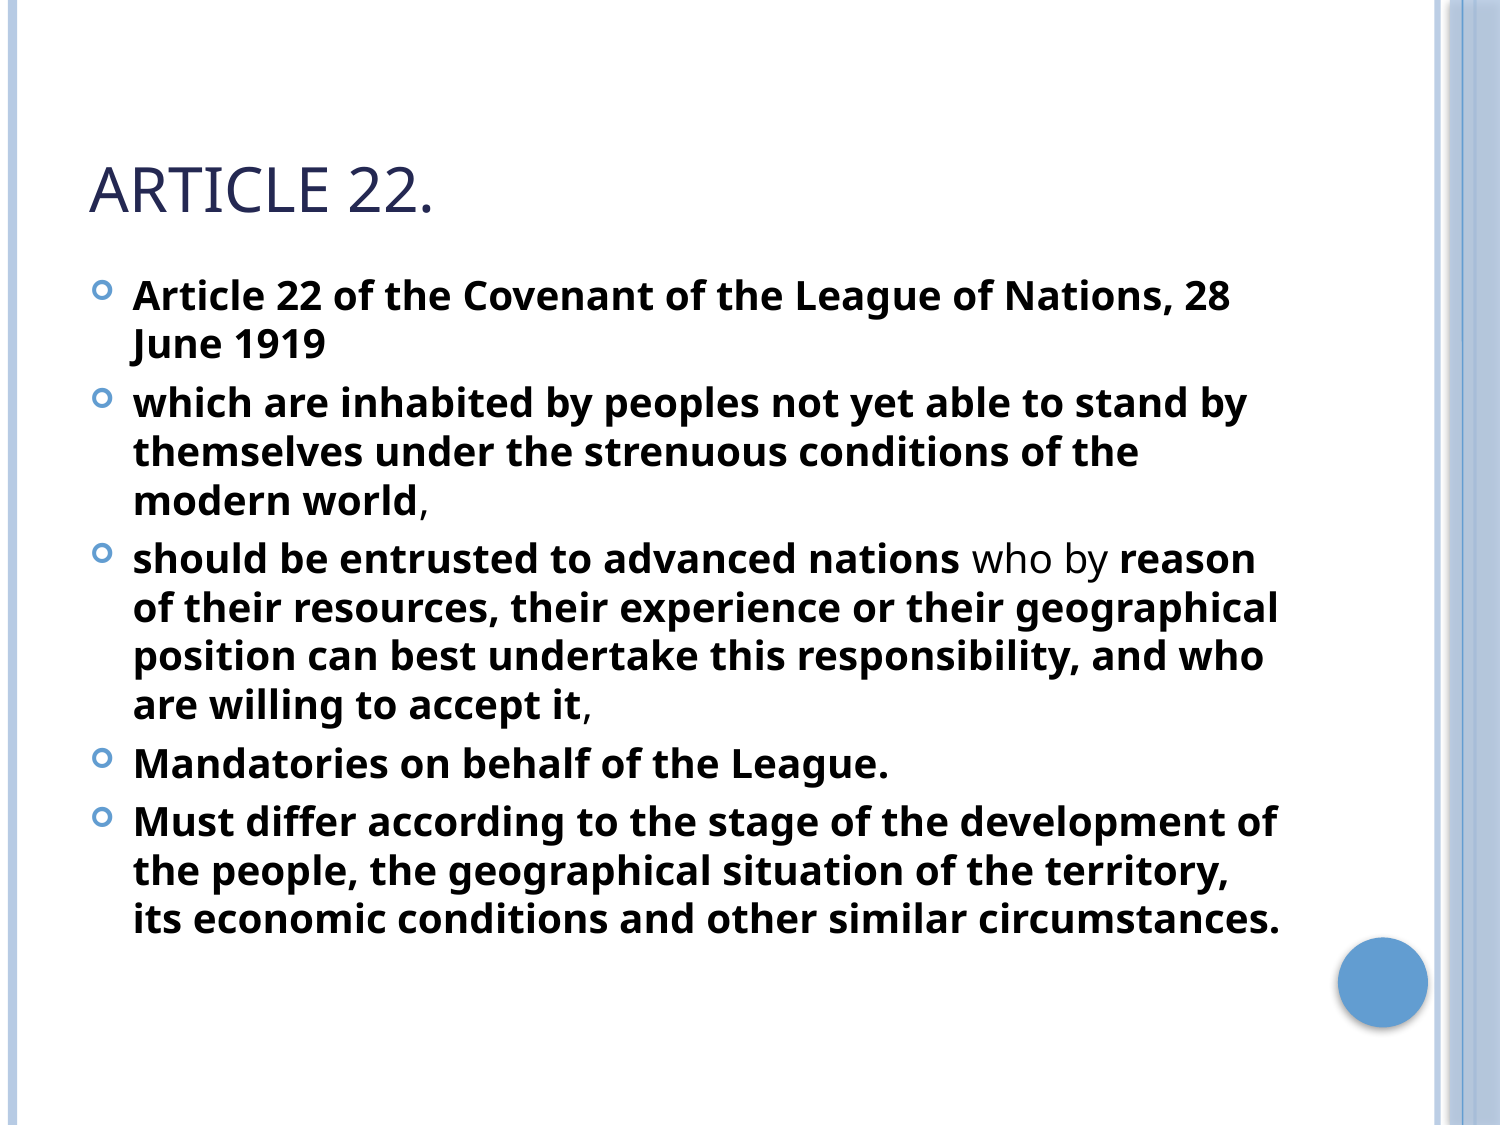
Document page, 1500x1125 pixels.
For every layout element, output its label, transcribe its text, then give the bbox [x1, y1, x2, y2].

title Article 22. [75, 45, 1300, 233]
list Article 22 of the Covenant of the League of Nations, 28 June 1919 which are inhabited by peoples not yet able to stand by themselves under the strenuous conditions of the modern world, should be entrusted to advanced nations who by reason of their resources, their experience or their geographical position can best undertake this responsibility, and who are willing to accept it, Mandatories on behalf of the League. Must differ according to the stage of the development of the people, the geographical situation of the territory, its economic conditions and other similar circumstances. [75, 262, 1300, 1062]
